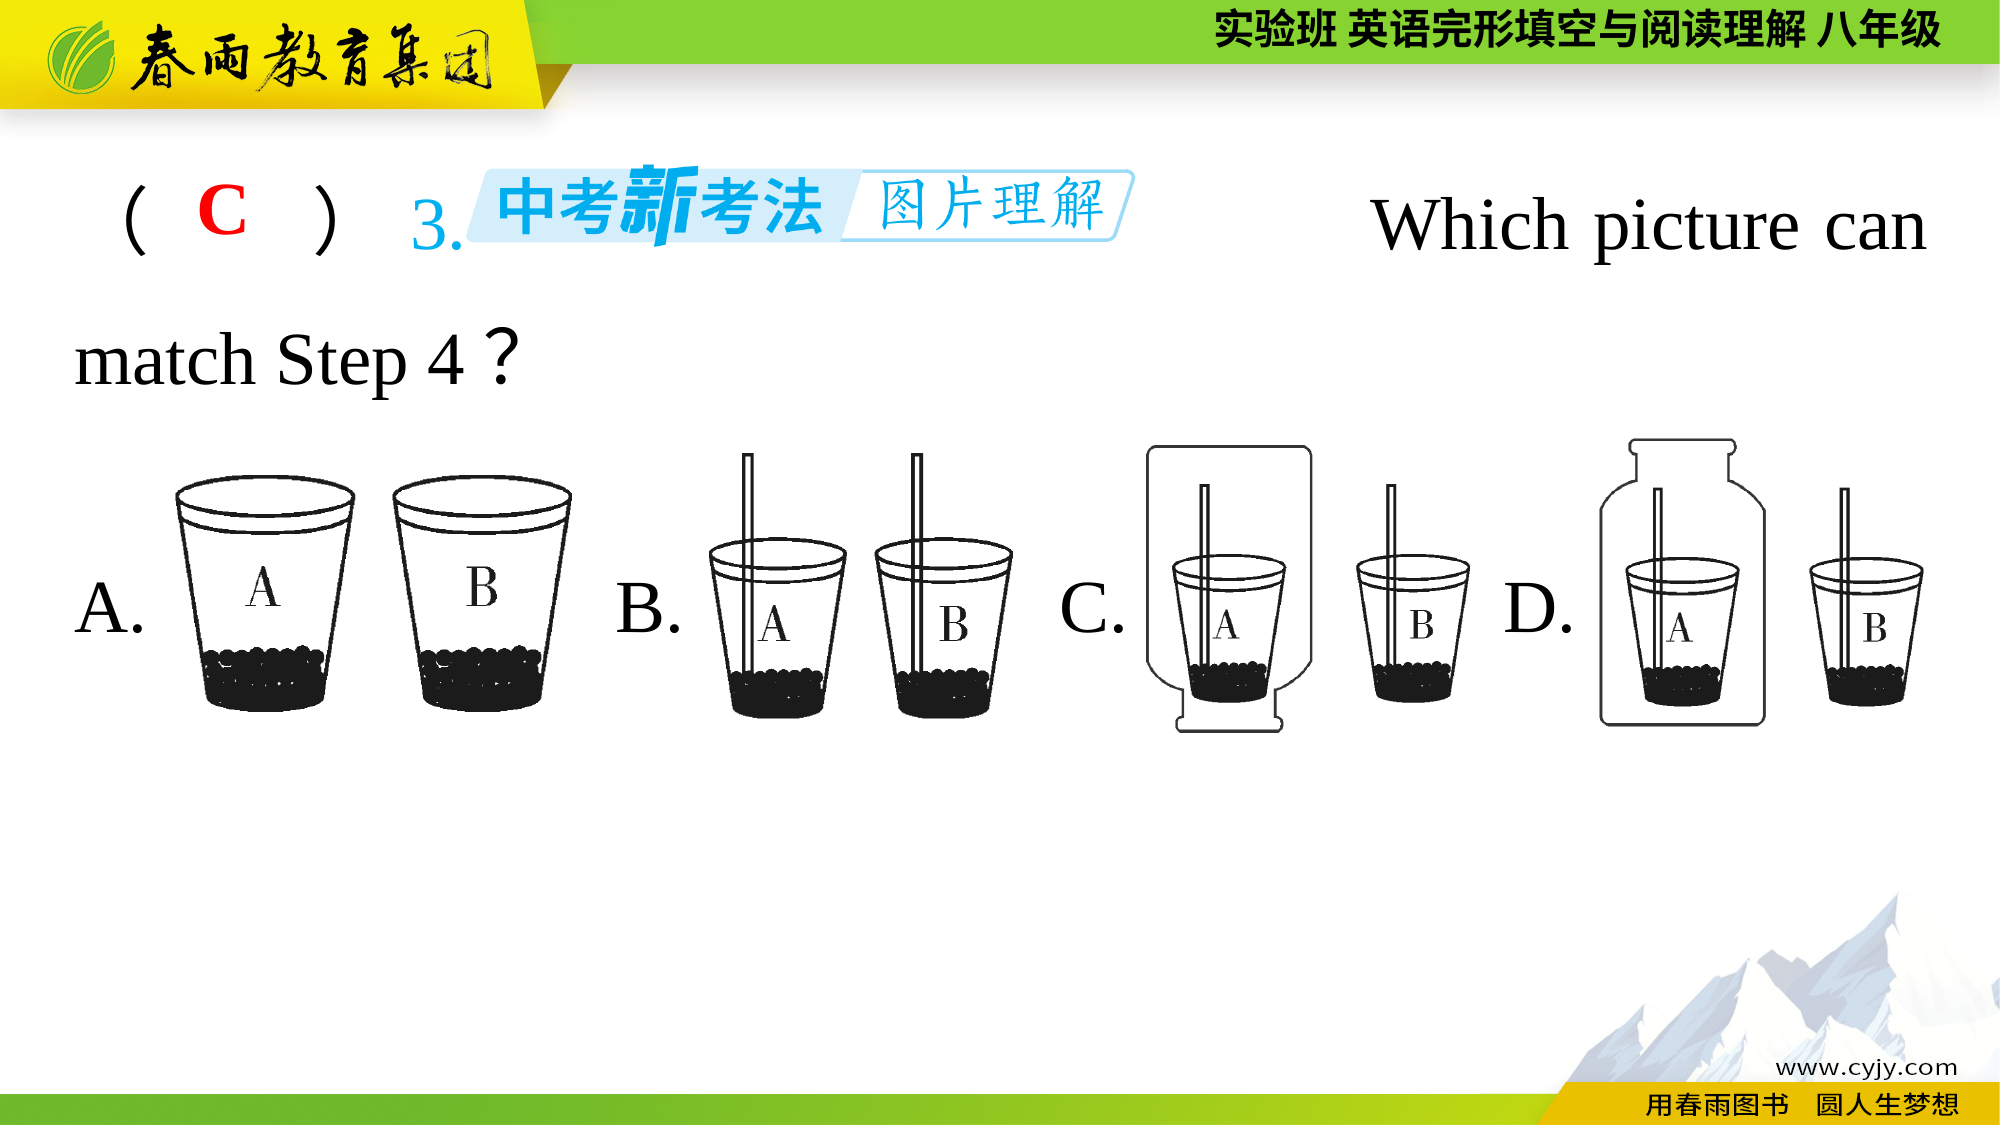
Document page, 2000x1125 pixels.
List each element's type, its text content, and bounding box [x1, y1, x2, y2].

text_box C [181, 151, 266, 257]
picture [0, 0, 2000, 1125]
list （ ）3. Which picture can match Step 4？ A. B. C. D. [59, 122, 1944, 661]
